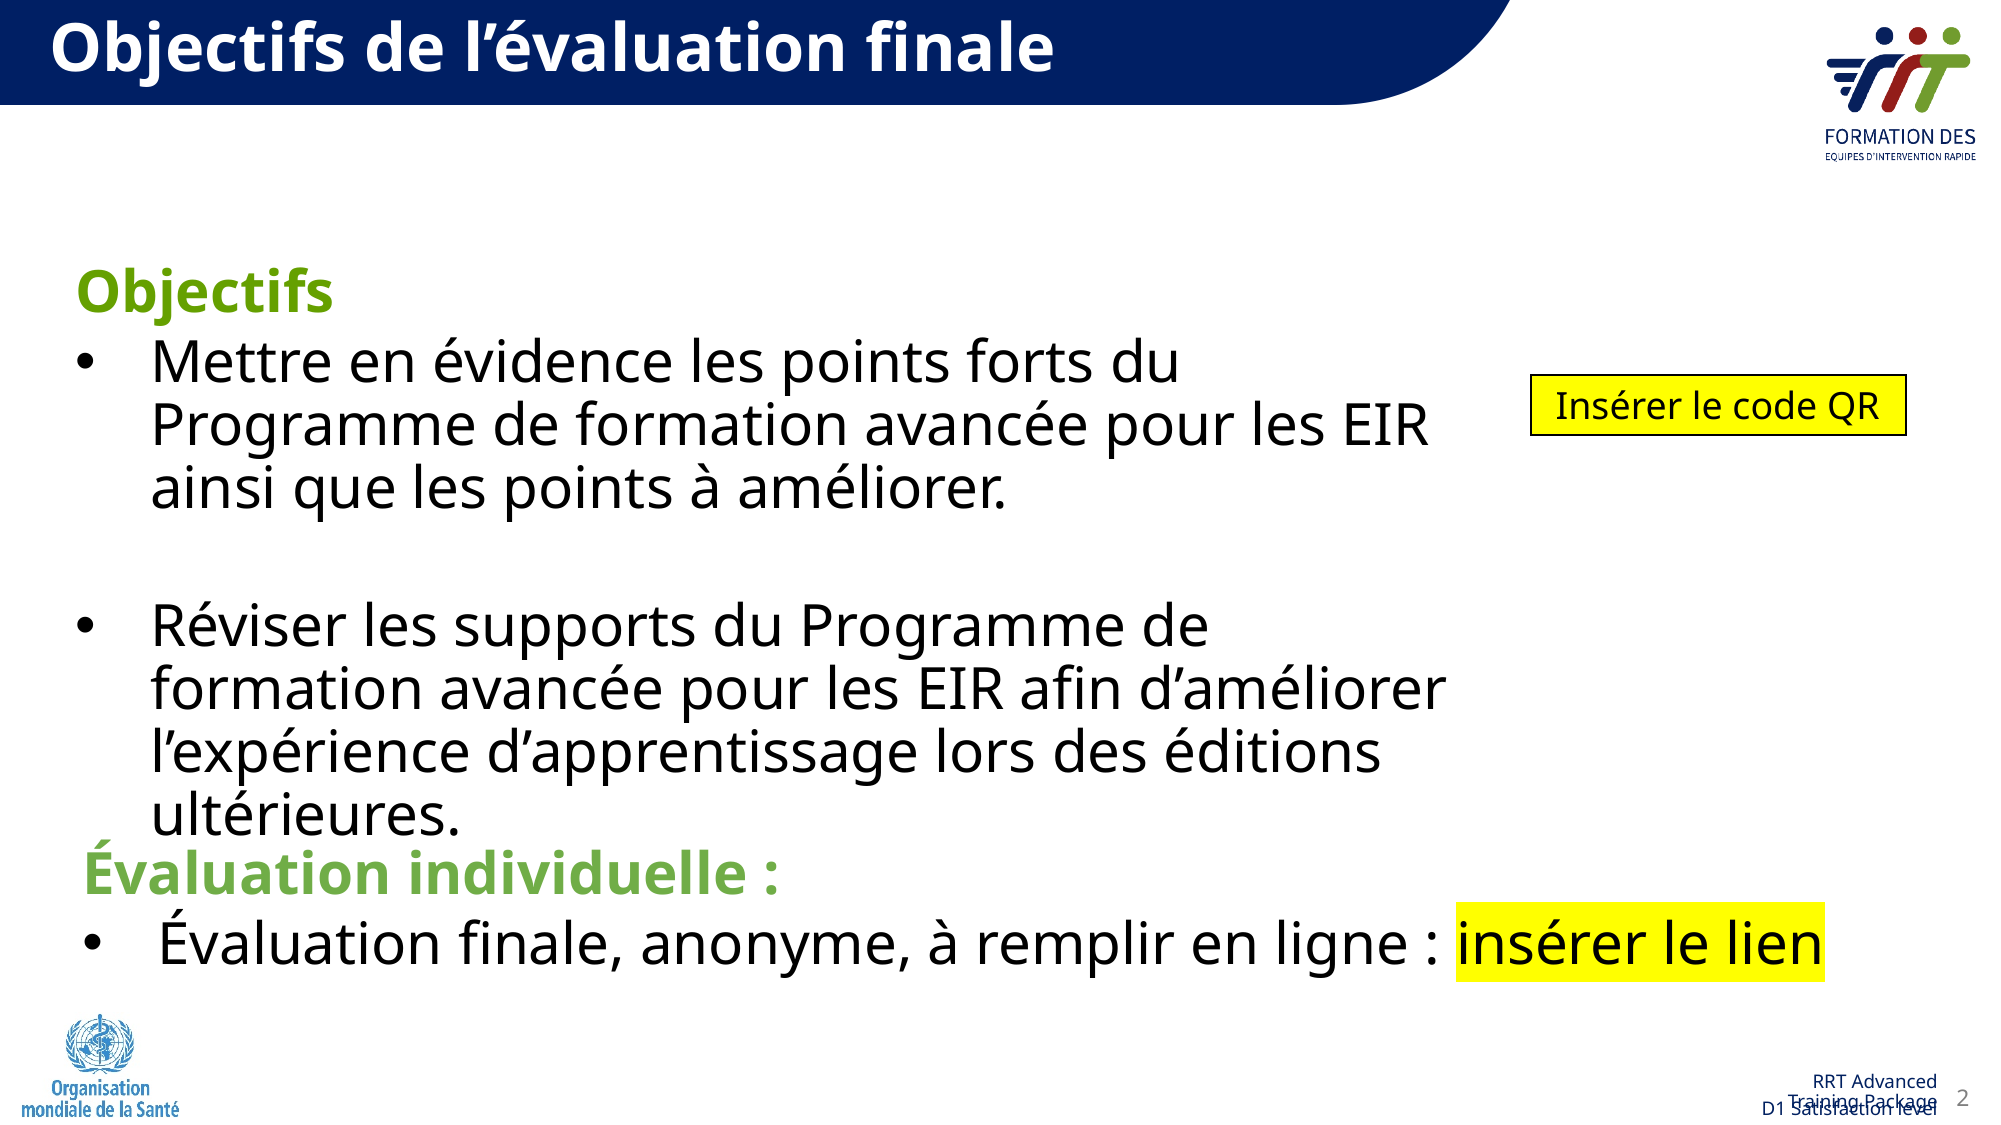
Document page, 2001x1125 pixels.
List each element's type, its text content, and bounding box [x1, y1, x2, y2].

picture [0, 0, 1533, 105]
picture [1825, 26, 1976, 162]
text_box Évaluation individuelle :​ Évaluation finale, anonyme, à remplir en ligne : insérer le lien [67, 829, 1873, 1054]
text_box Insérer le code QR [1531, 374, 1907, 435]
picture [20, 1012, 180, 1118]
title Objectifs de l’évaluation finale [41, 0, 1309, 104]
list Objectifs Mettre en évidence les points forts du Programme de formation avancée pour les EIR ainsi que les points à améliorer.​ Réviser les supports du Programme de formation avancée pour les EIR afin d’améliorer l’expérience d’apprentissage lors des éditions ultérieures. [67, 254, 1456, 703]
